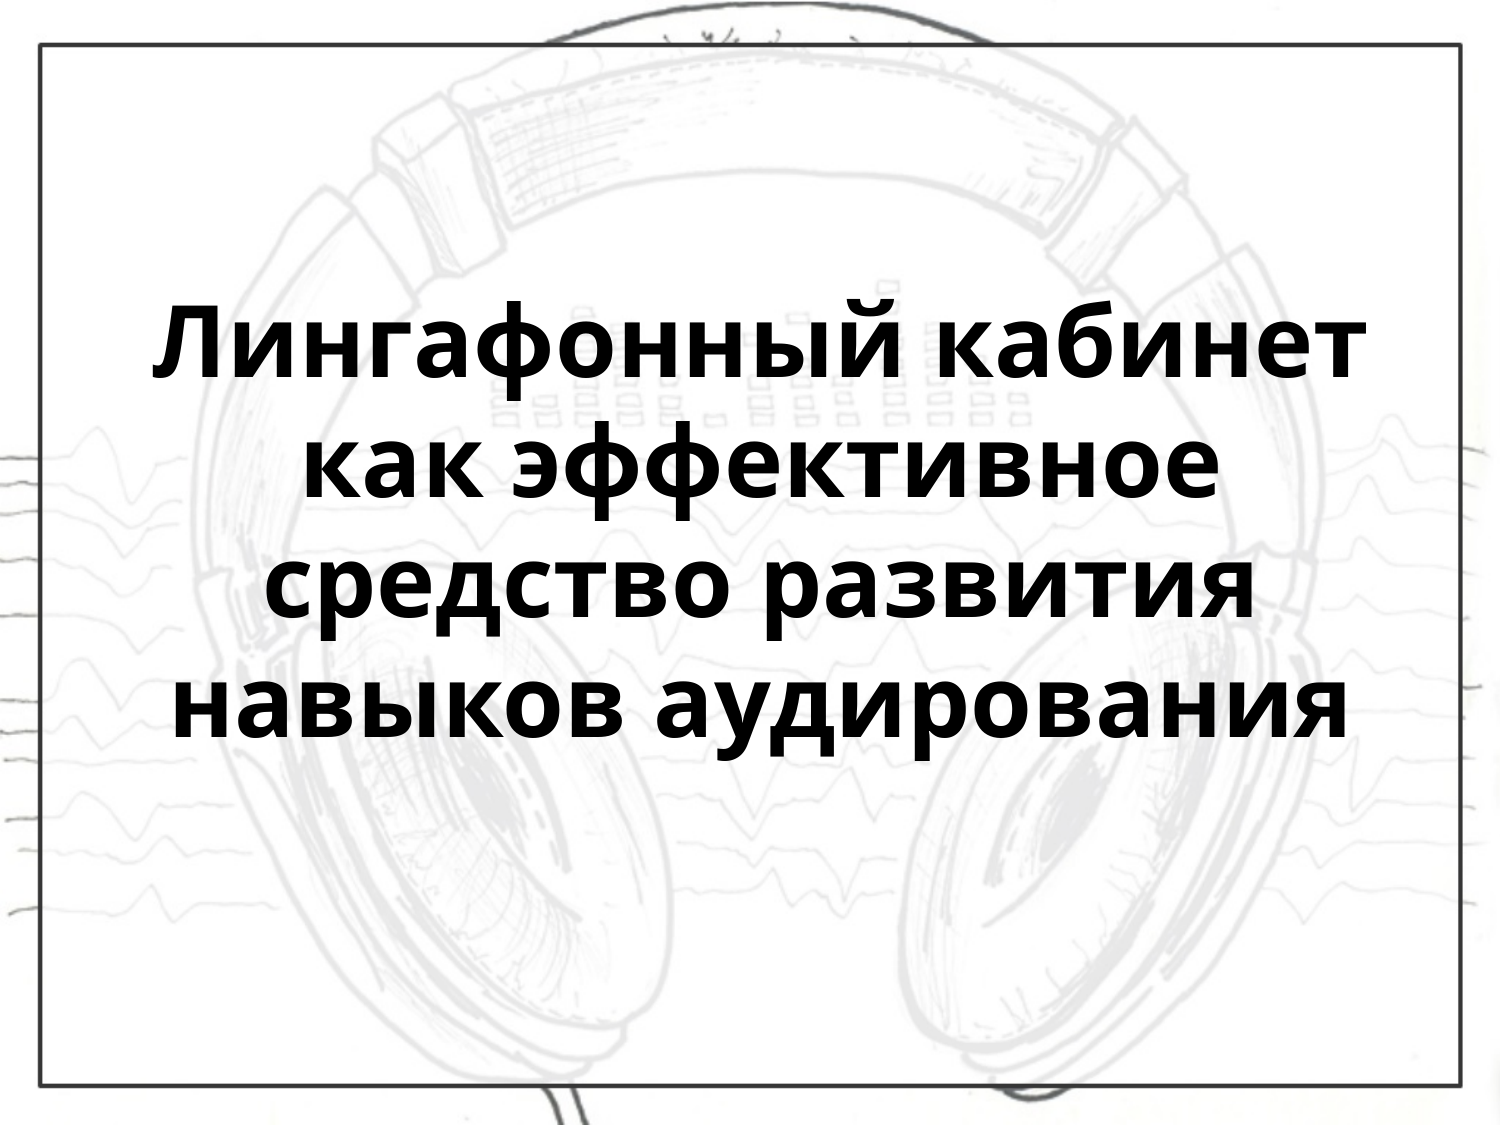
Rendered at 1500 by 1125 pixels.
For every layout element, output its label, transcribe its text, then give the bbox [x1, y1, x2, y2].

title Лингафонный кабинет как эффективное средство развития навыков аудирования [123, 397, 1399, 639]
